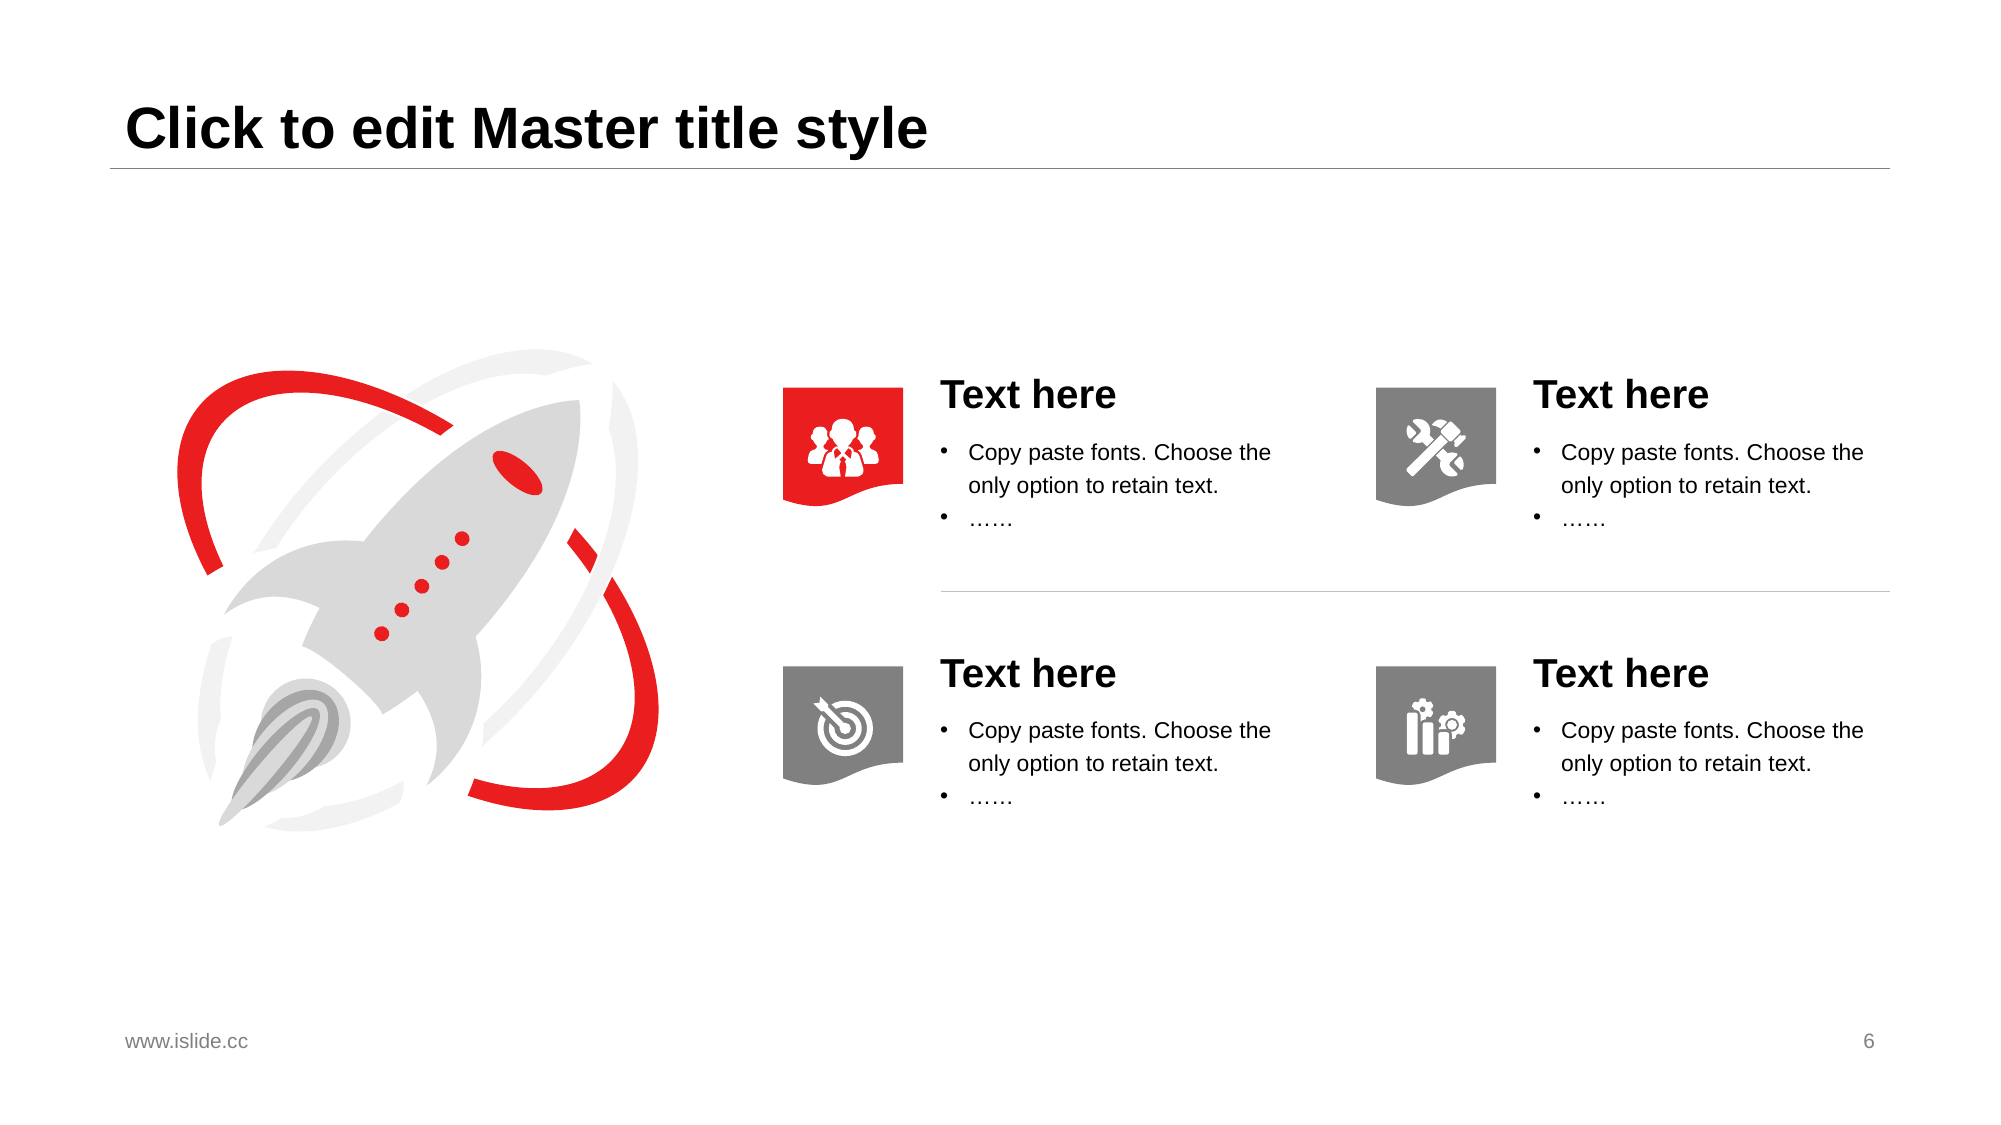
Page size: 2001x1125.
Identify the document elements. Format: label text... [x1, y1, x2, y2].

footer www.islide.cc [109, 1023, 790, 1058]
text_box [124, 302, 1890, 896]
slide_number 6 [1412, 1023, 1890, 1058]
title Click to edit Master title style [109, 0, 1890, 169]
